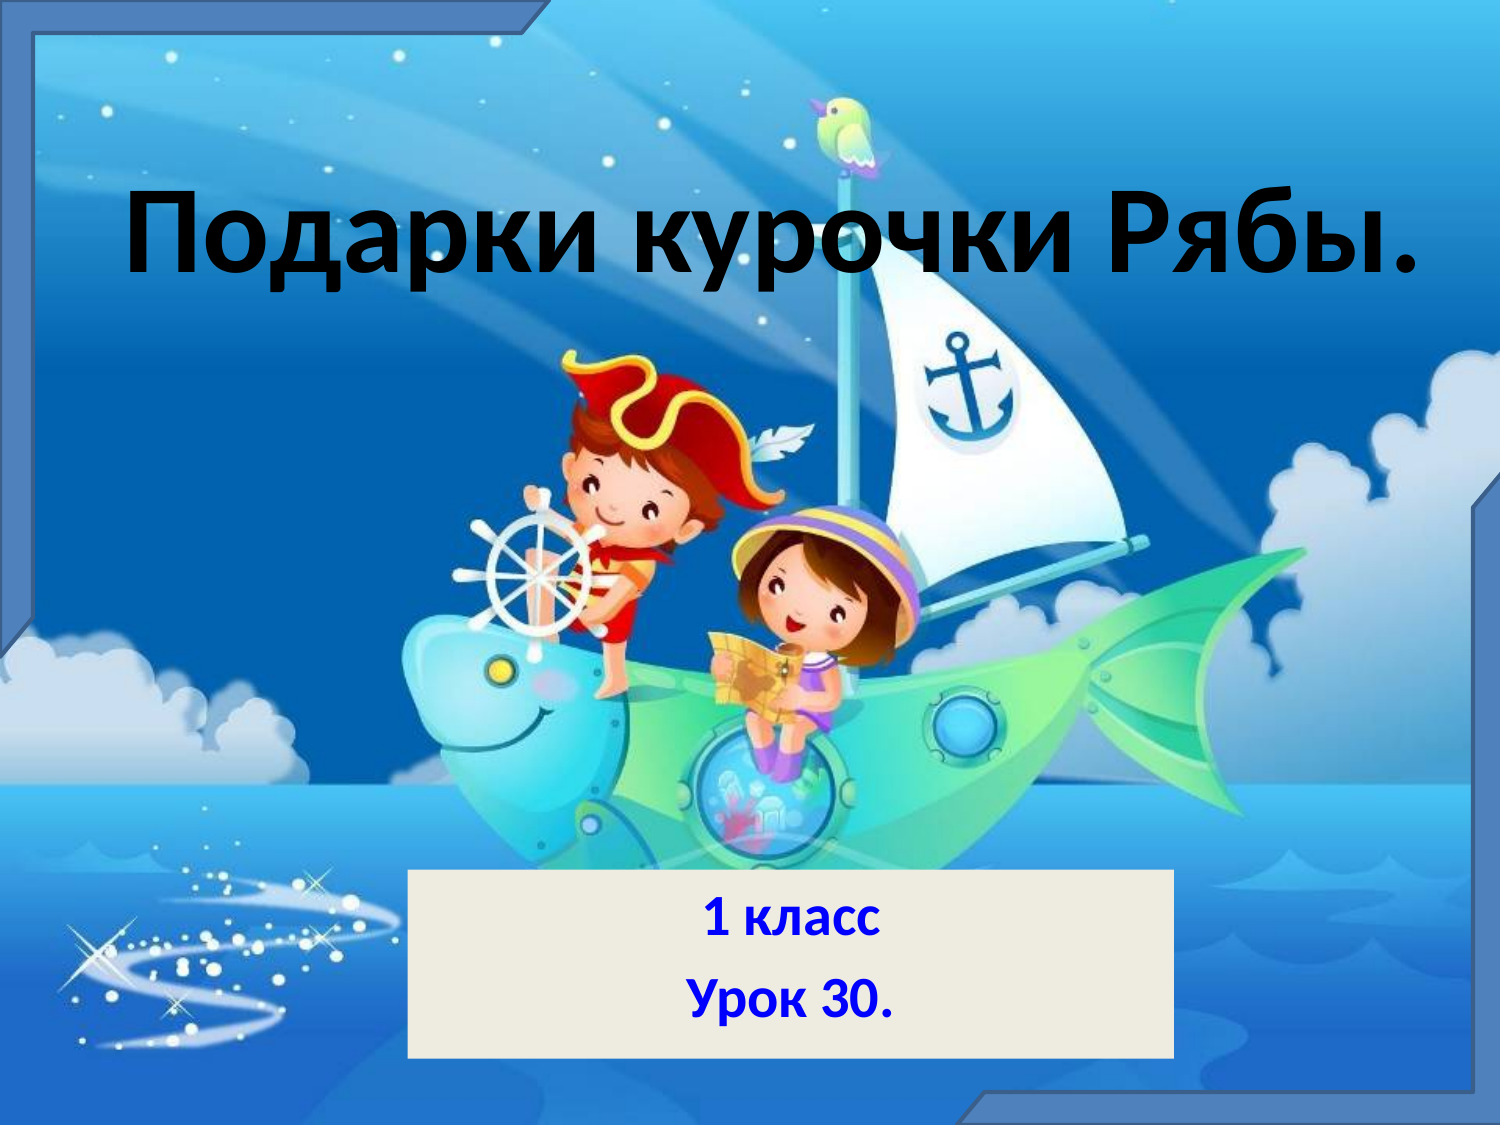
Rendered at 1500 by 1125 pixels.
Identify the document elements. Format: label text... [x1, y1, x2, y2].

title Подарки курочки Рябы. [88, 101, 1460, 344]
subtitle 1 класс Урок 30. [407, 869, 1175, 1059]
picture [0, 0, 1500, 1125]
